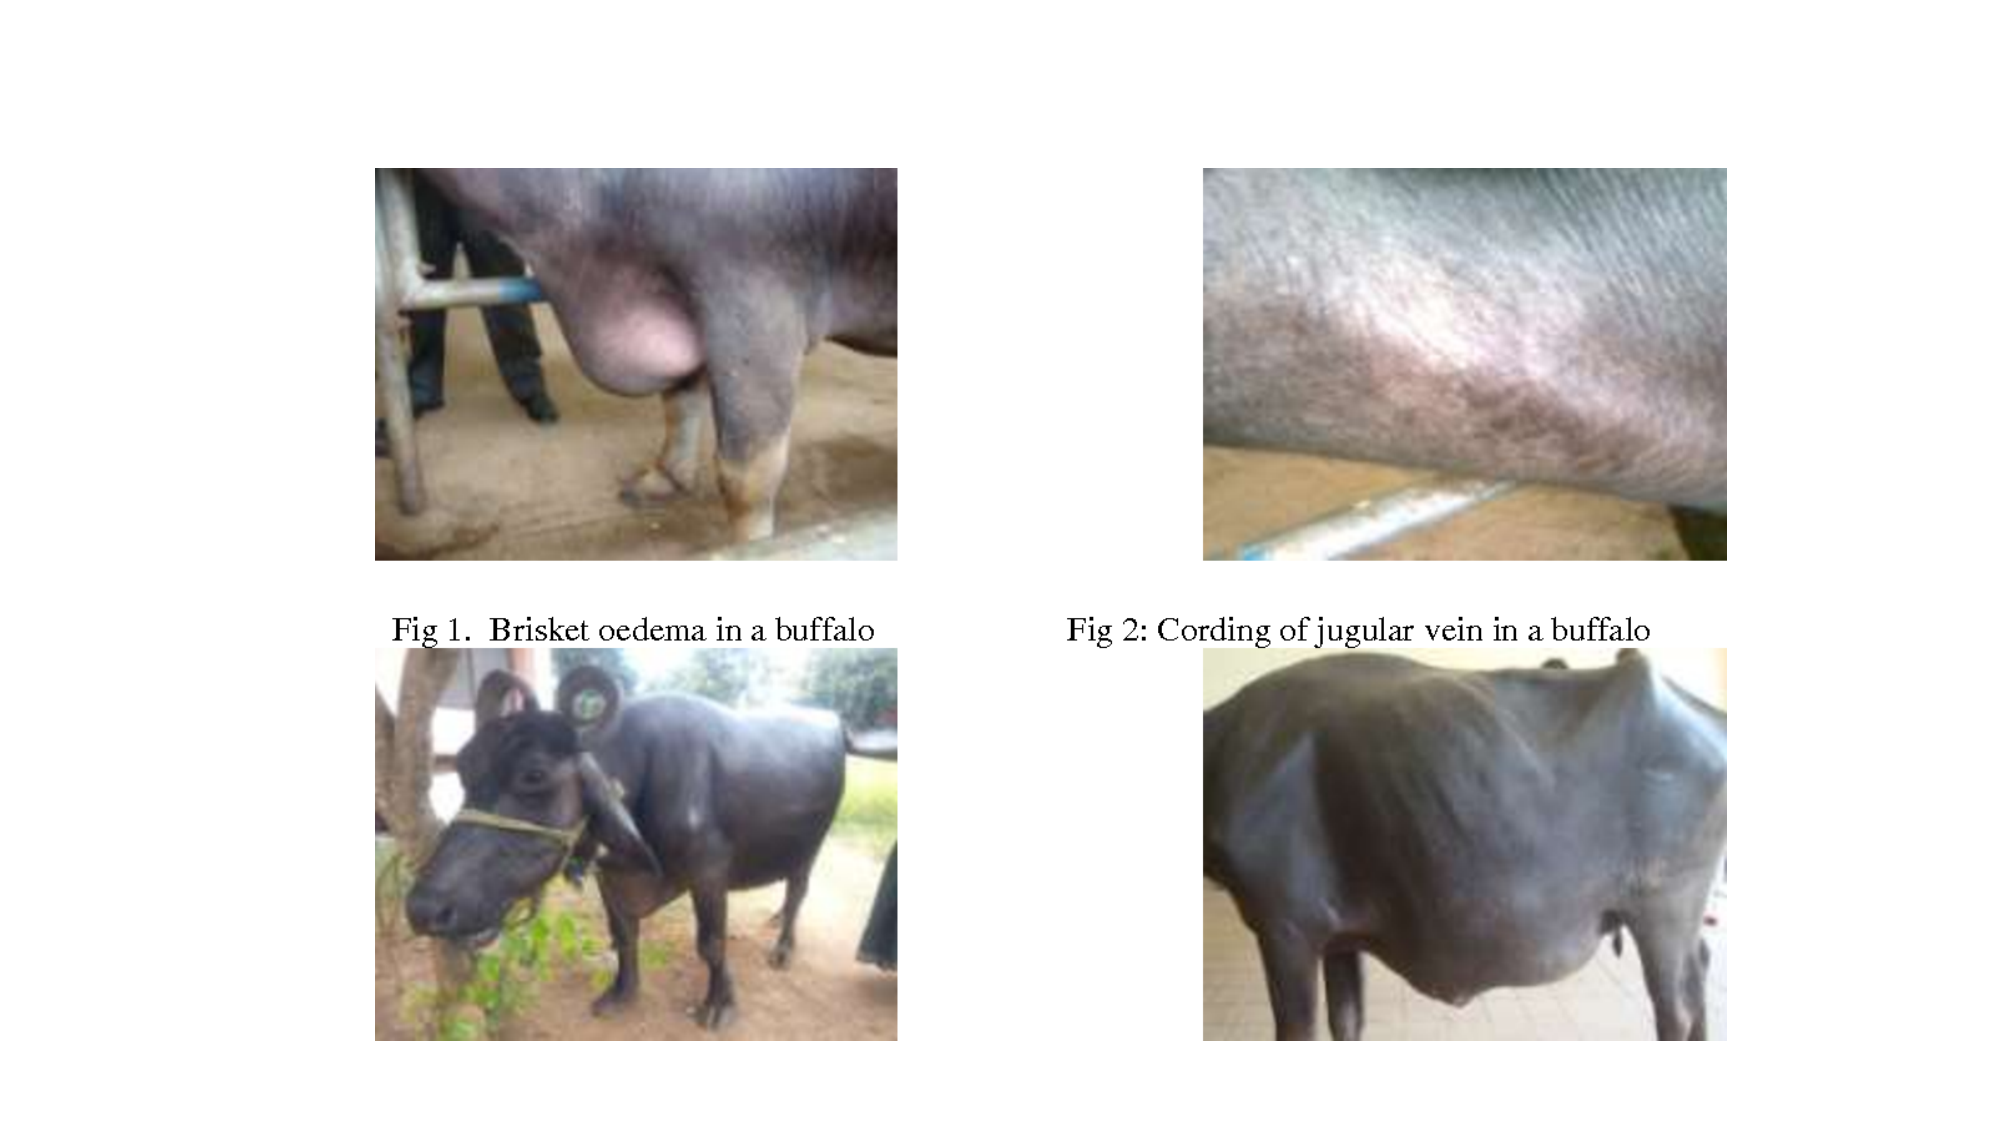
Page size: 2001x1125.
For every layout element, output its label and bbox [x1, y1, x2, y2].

list [375, 168, 1727, 1041]
